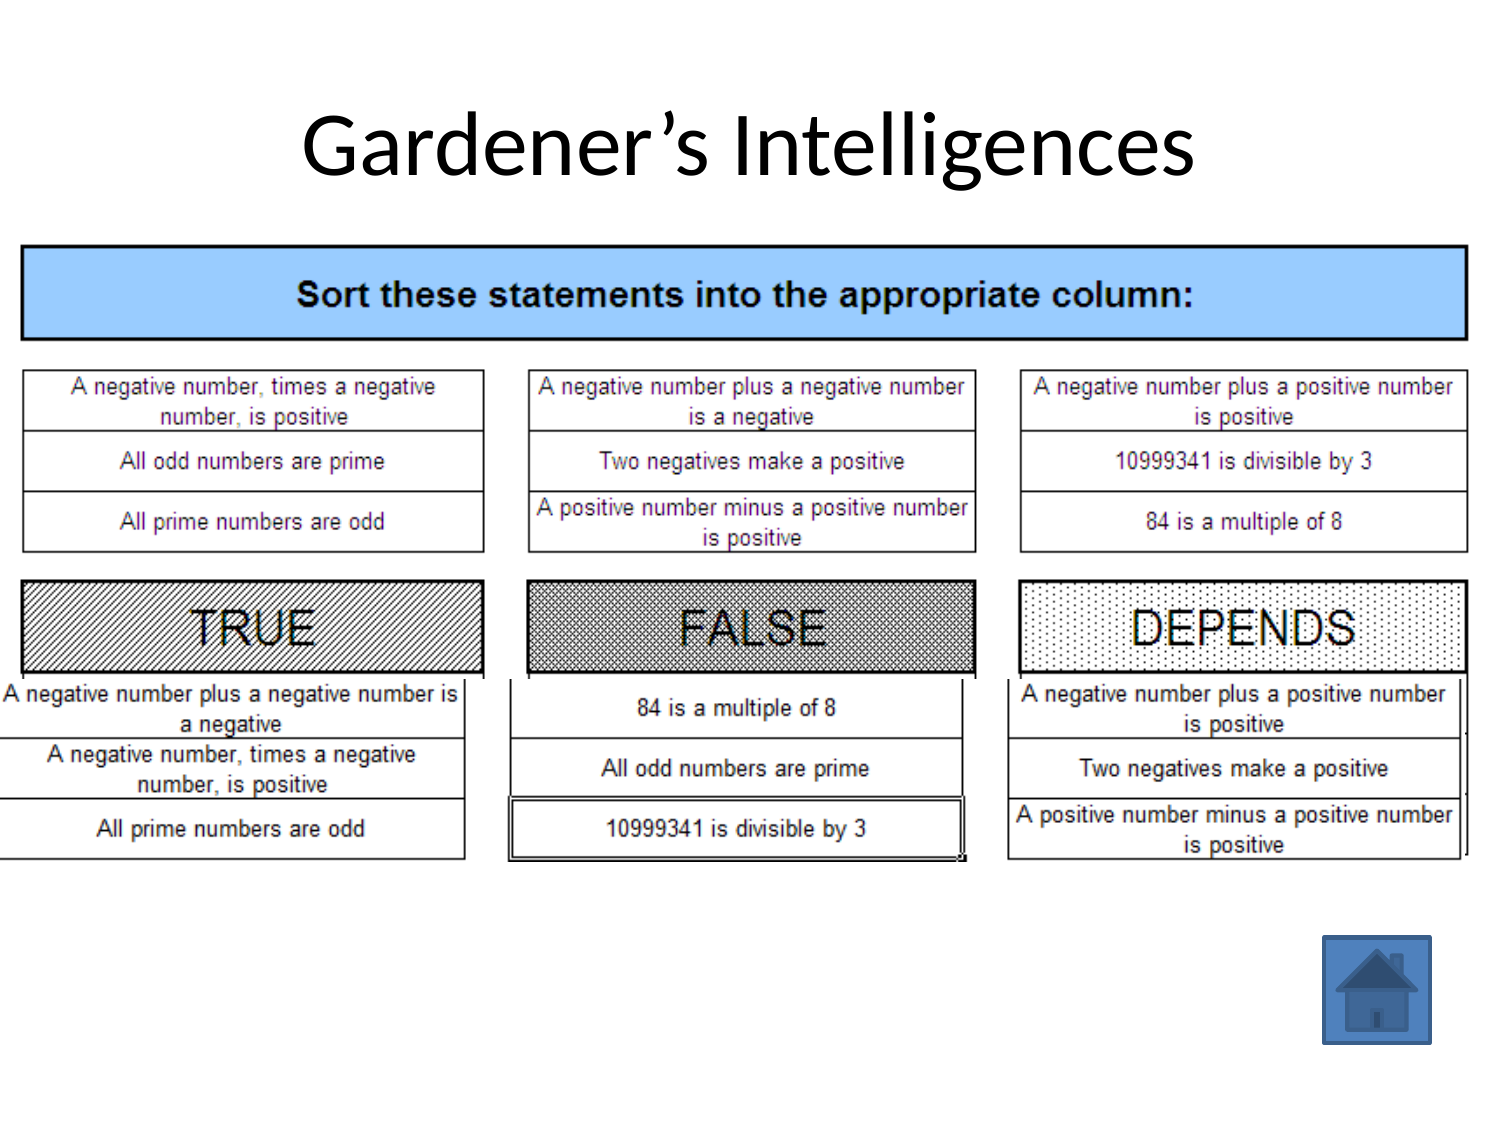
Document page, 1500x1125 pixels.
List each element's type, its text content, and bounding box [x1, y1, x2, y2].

title Gardener’s Intelligences [75, 45, 1425, 221]
picture [0, 222, 1500, 880]
text_box [1322, 935, 1432, 1045]
